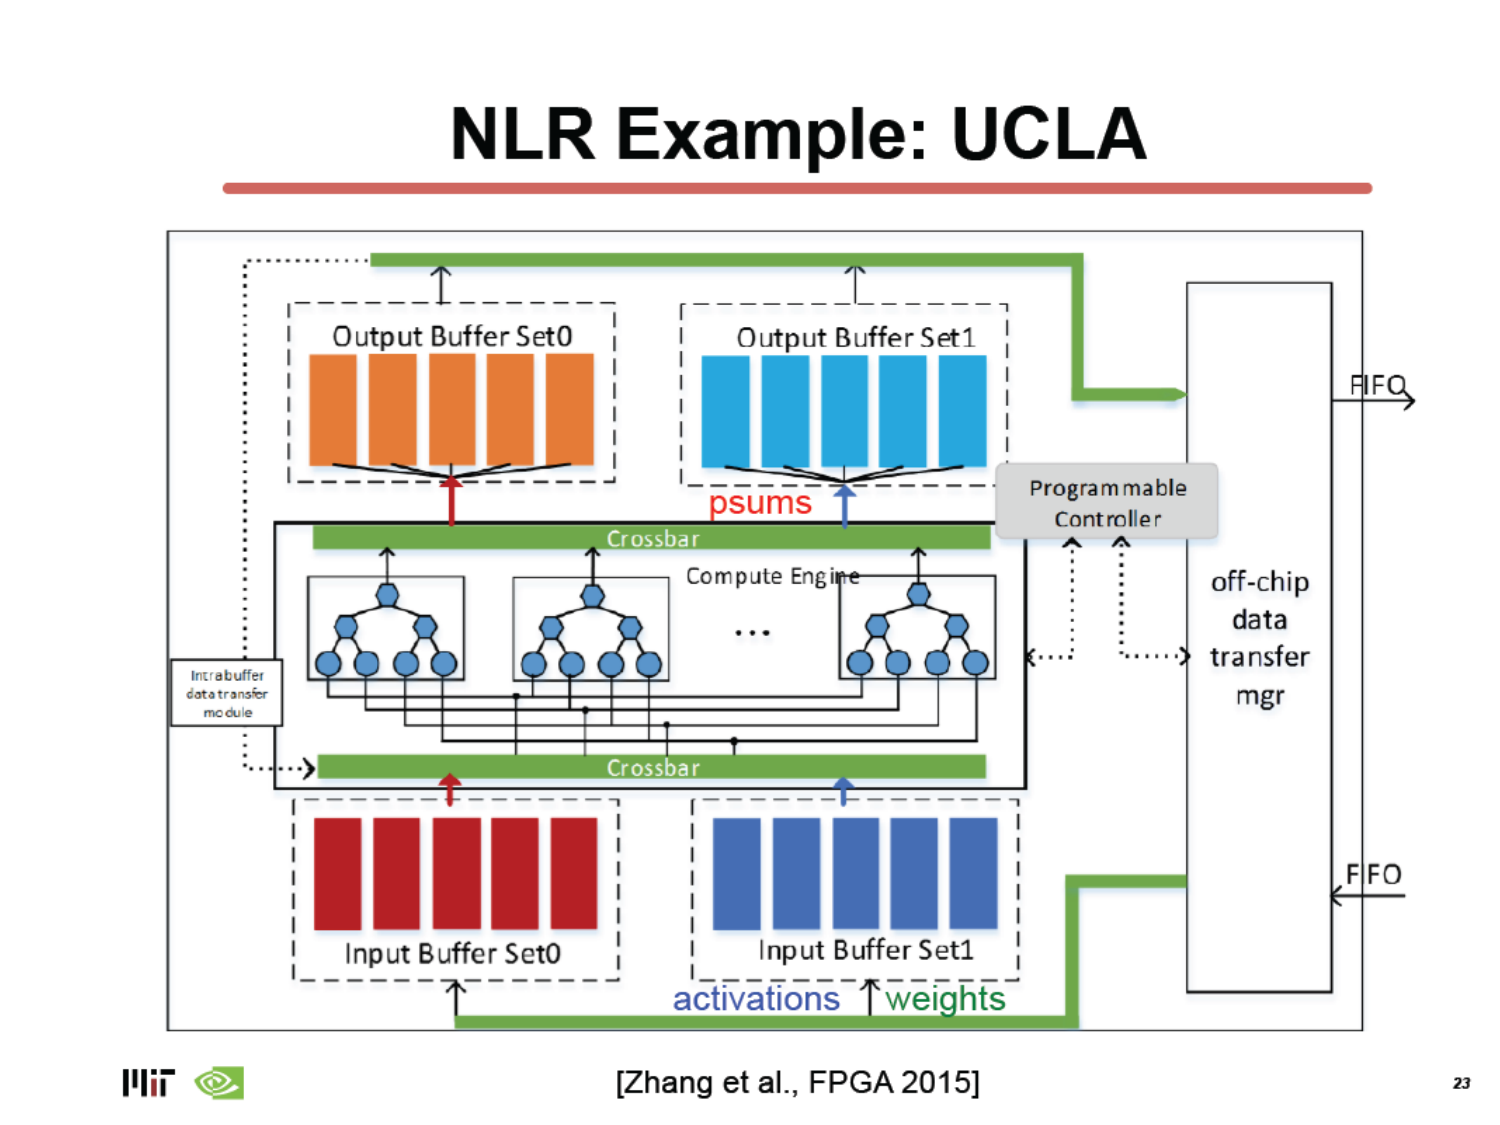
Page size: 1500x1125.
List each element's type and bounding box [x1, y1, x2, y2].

picture [112, 82, 1476, 1109]
